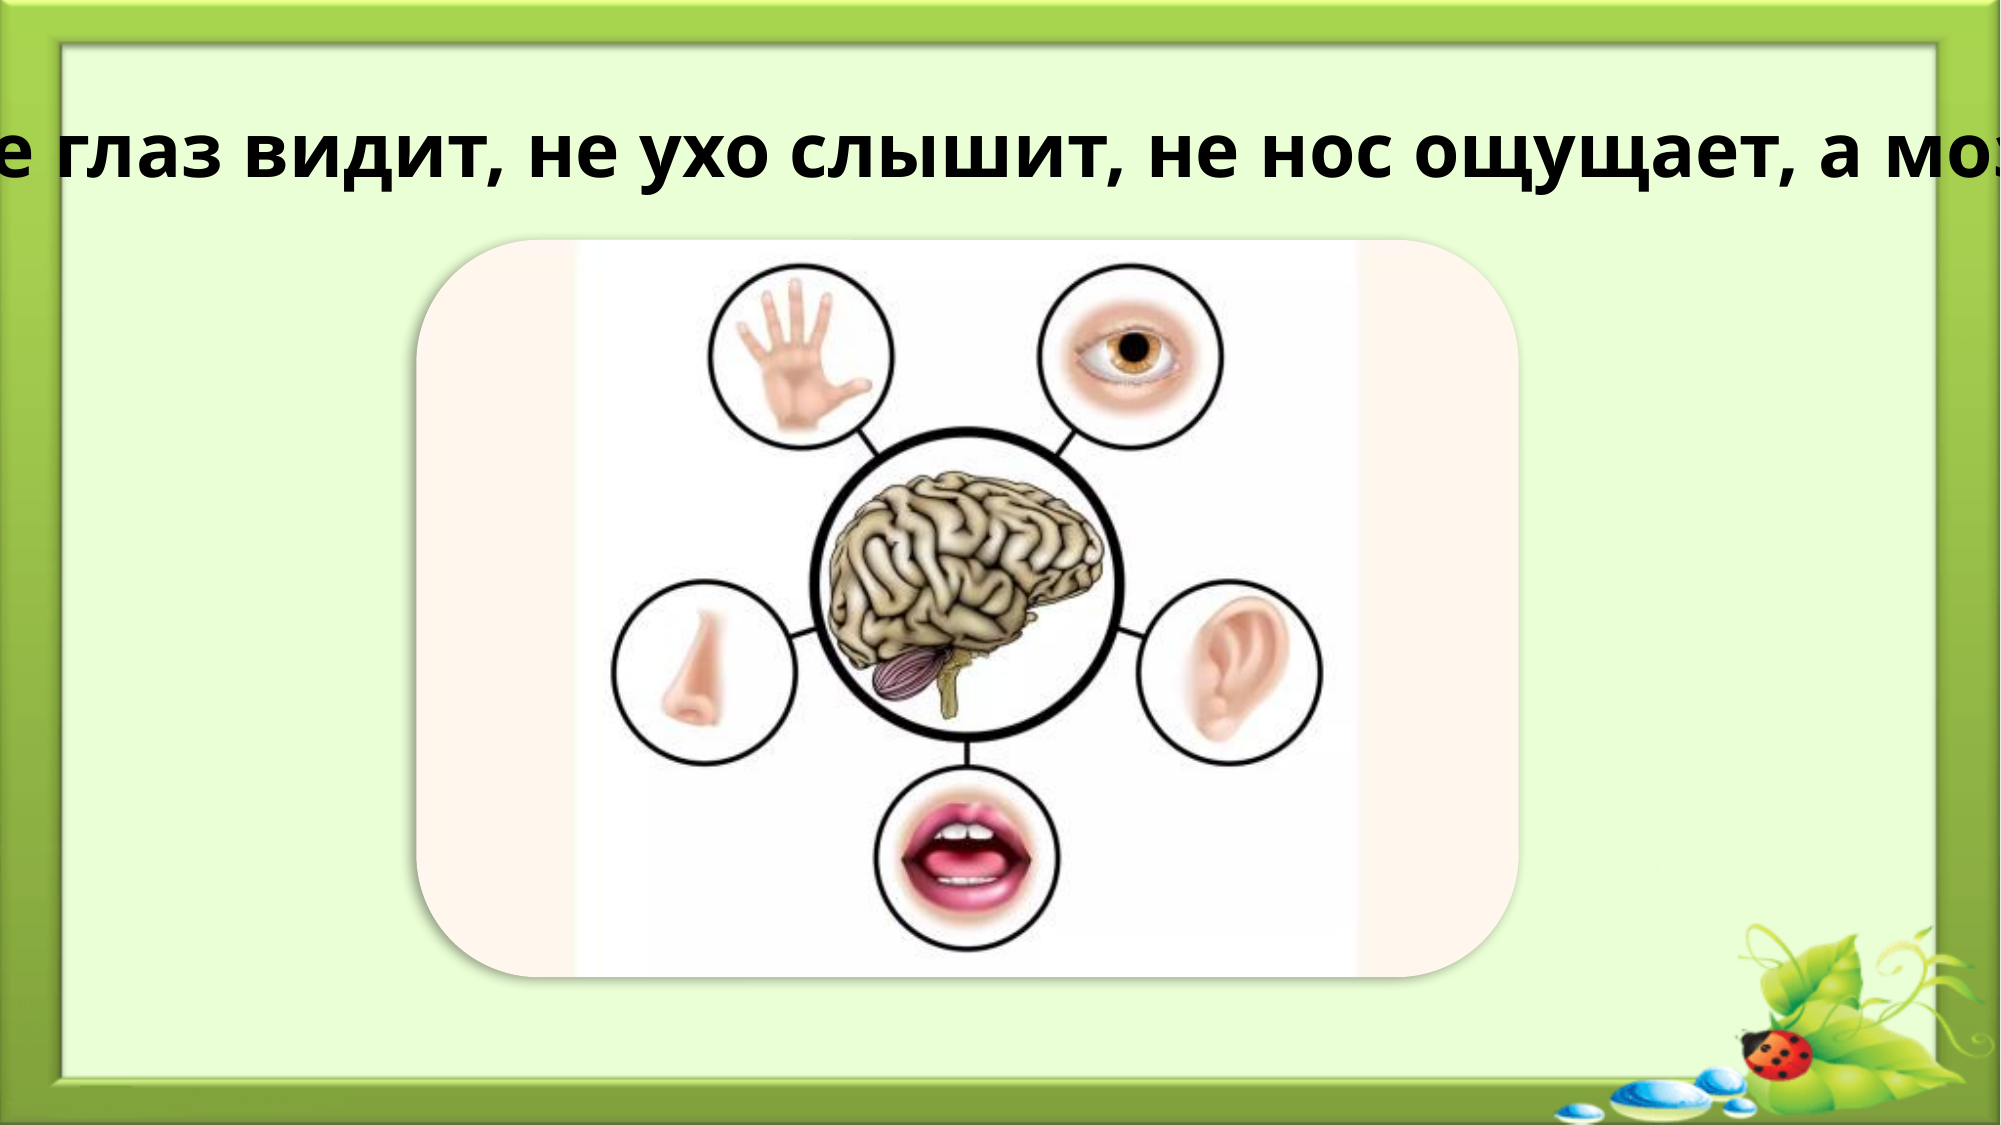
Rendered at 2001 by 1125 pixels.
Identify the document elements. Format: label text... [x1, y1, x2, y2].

picture [0, 0, 2001, 1125]
text_box Не глаз видит, не ухо слышит, не нос ощущает, а мозг! [0, 94, 2000, 200]
